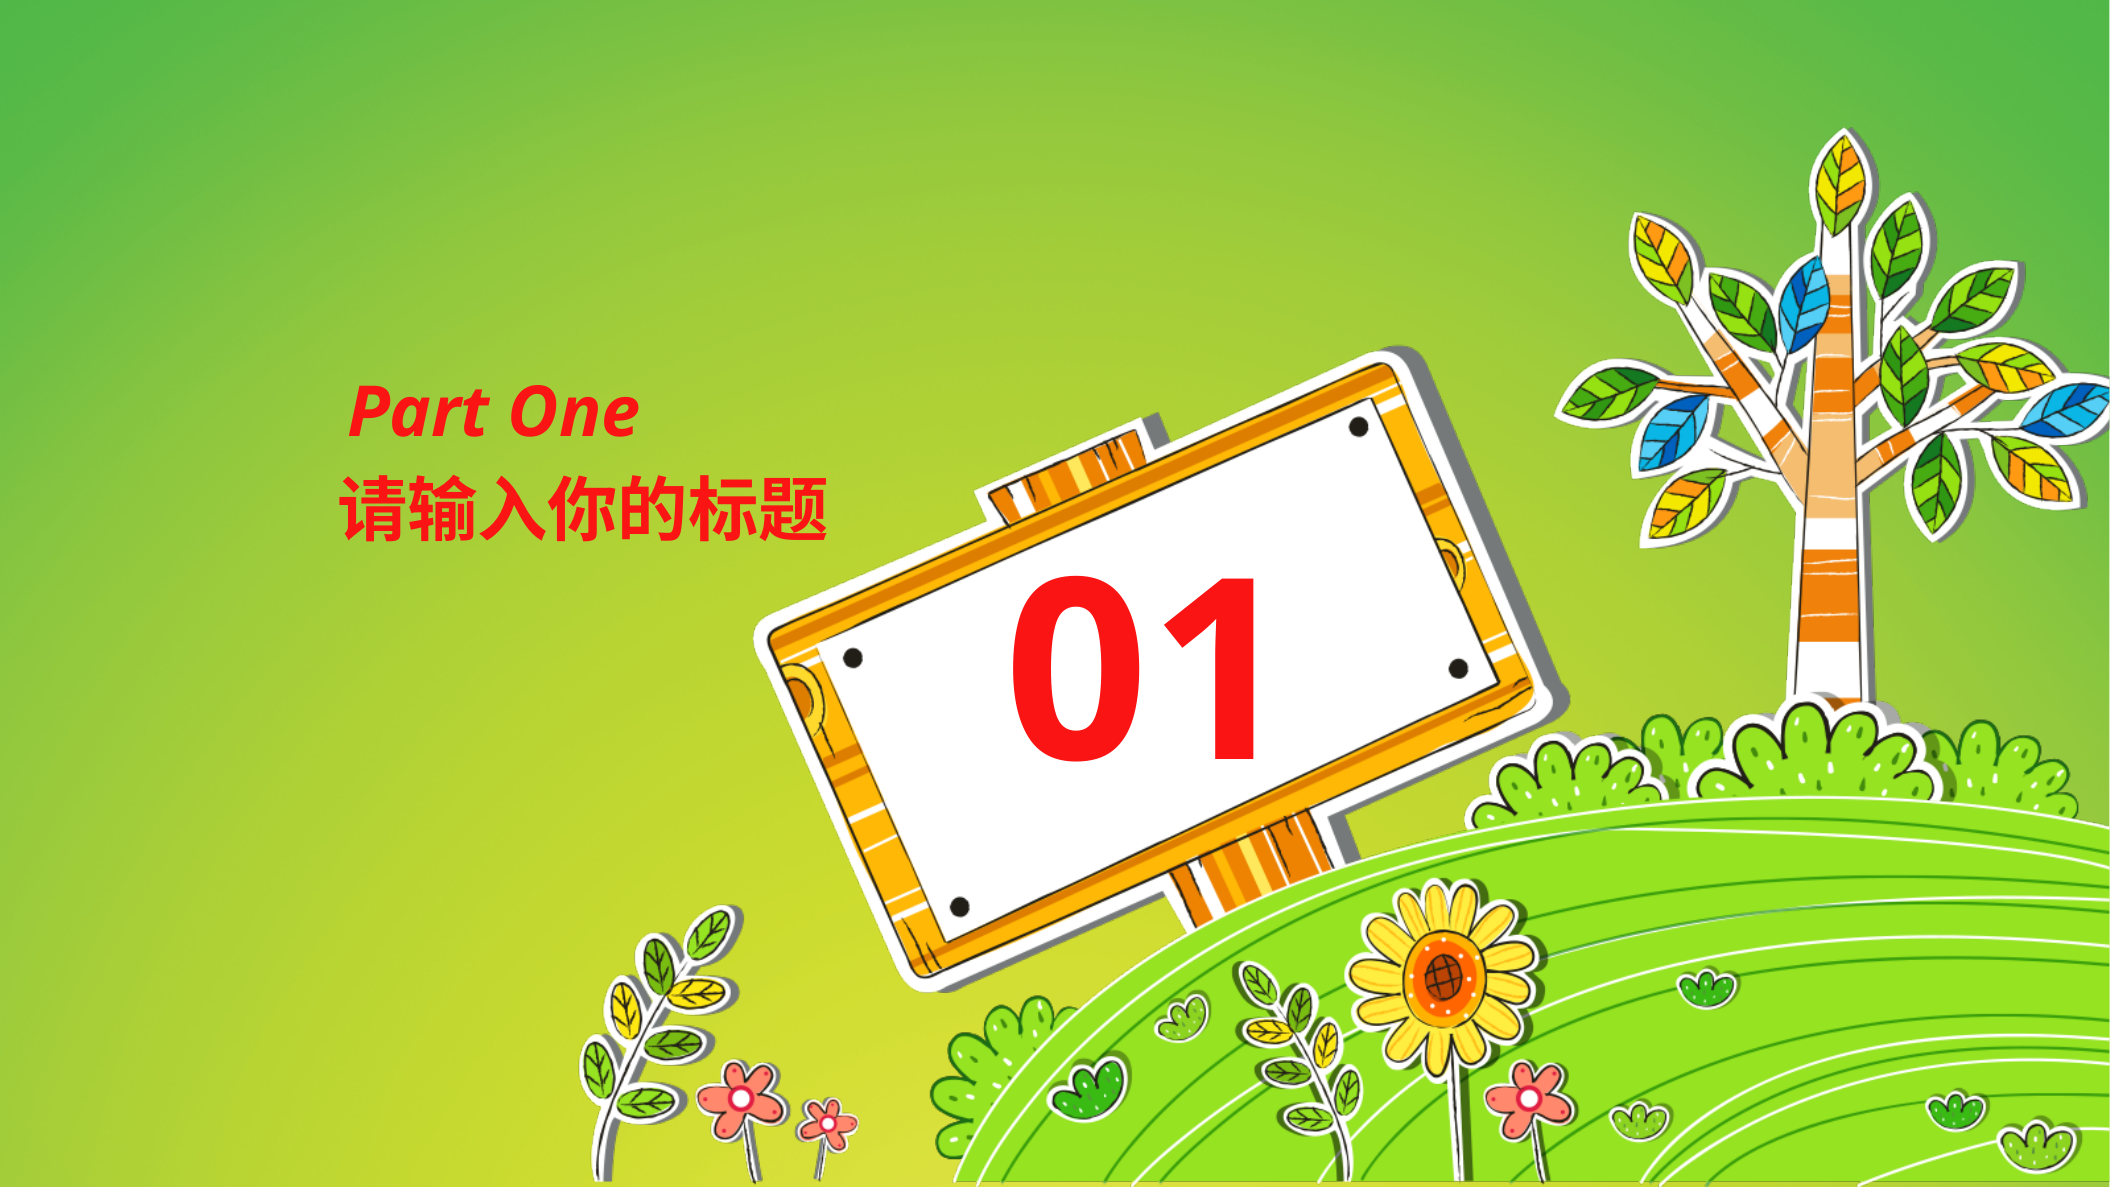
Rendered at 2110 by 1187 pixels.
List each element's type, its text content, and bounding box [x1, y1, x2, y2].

text_box 请输入你的标题 [322, 457, 558, 557]
picture [0, 0, 2110, 1187]
text_box Part One [332, 358, 558, 458]
